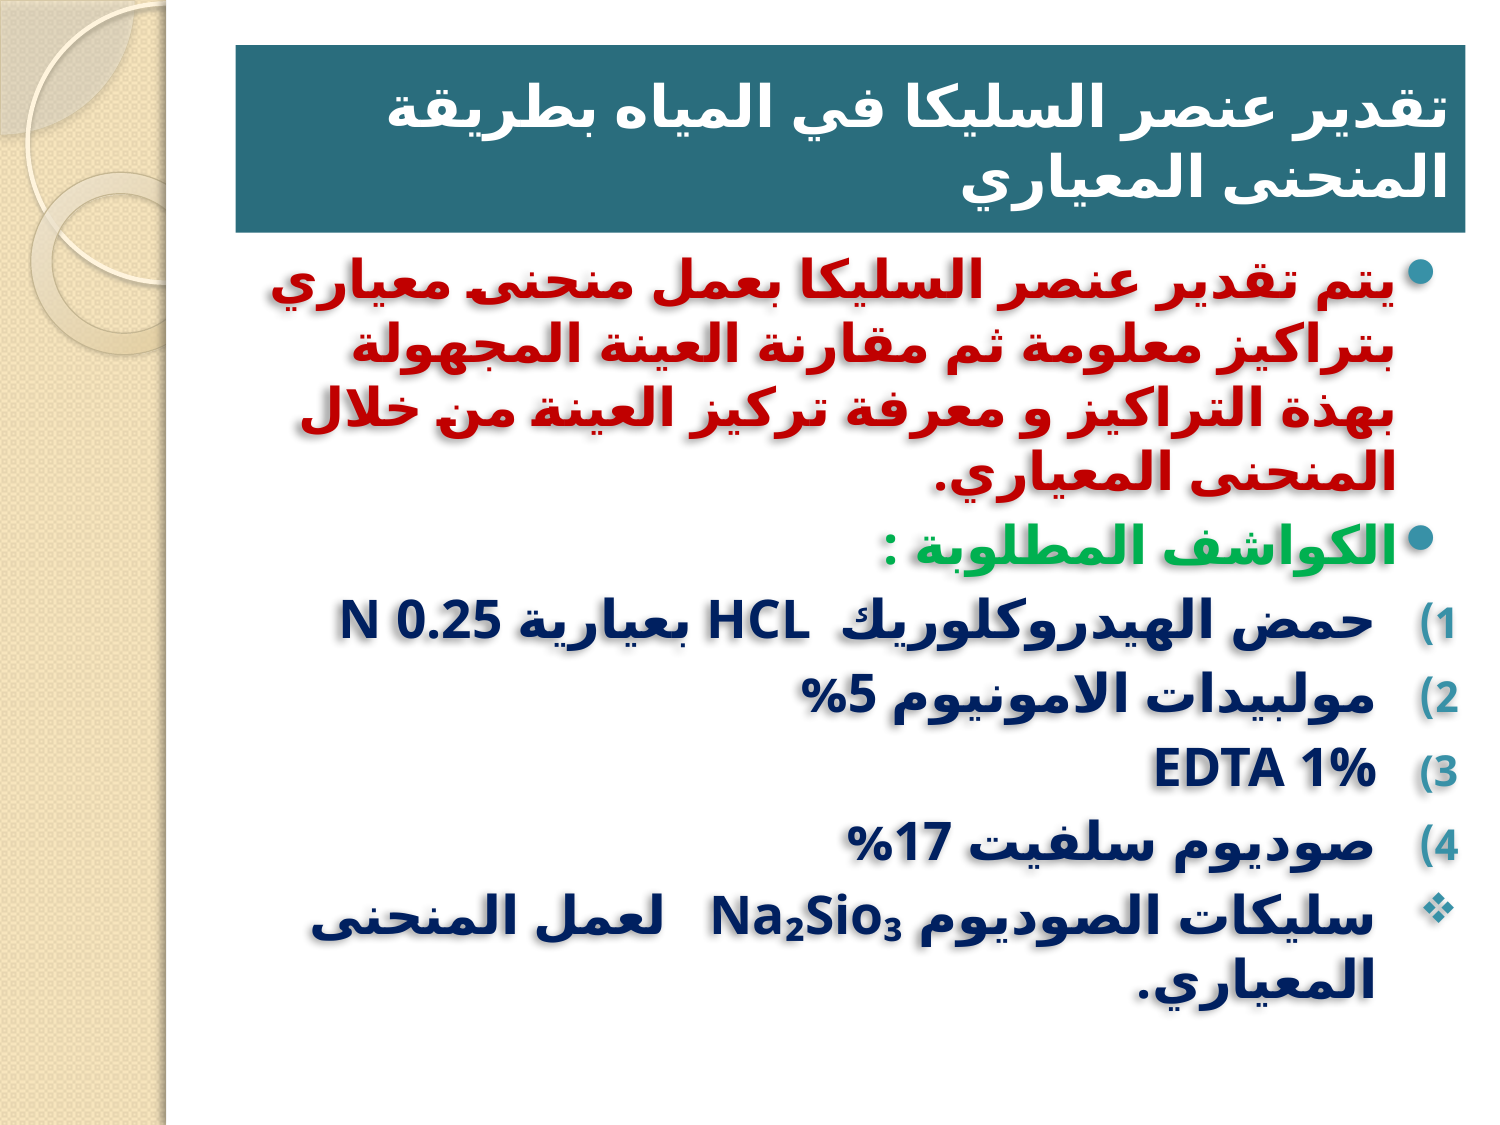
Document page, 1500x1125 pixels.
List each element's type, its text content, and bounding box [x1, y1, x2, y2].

title تقدير عنصر السليكا في المياه بطريقة المنحنى المعياري [235, 45, 1466, 233]
list يتم تقدير عنصر السليكا بعمل منحنى معياري بتراكيز معلومة ثم مقارنة العينة المجهولة بهذة التراكيز و معرفة تركيز العينة من خلال المنحنى المعياري. الكواشف المطلوبة : حمض الهيدروكلوريك HCL بعيارية N 0.25 مولبيدات الامونيوم 5% EDTA 1% صوديوم سلفيت 17% سليكات الصوديوم Na₂Sio₃ لعمل المنحنى المعياري. [235, 237, 1466, 1025]
